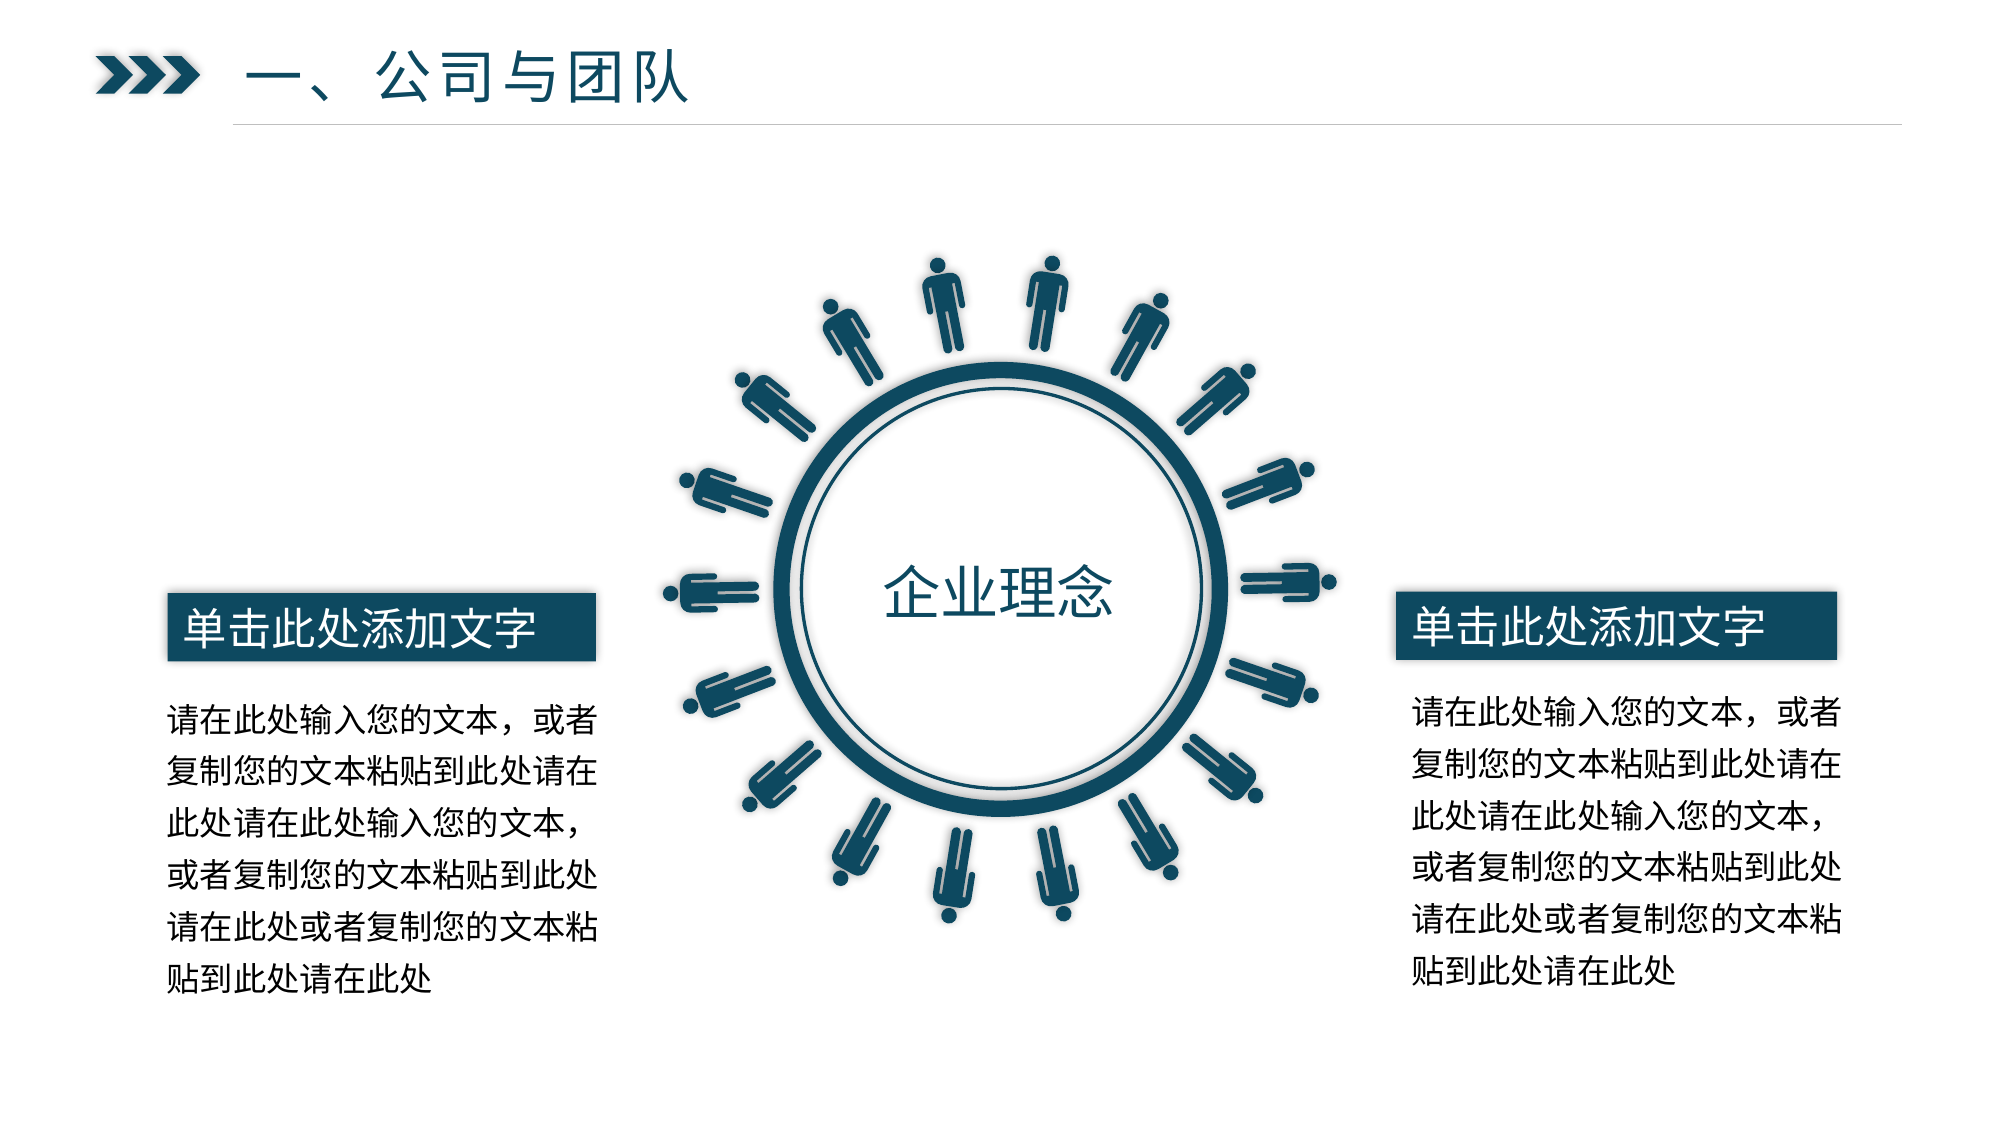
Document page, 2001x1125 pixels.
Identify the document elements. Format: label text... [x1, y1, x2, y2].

text_box 单击此处添加文字 [1396, 591, 1838, 660]
text_box 单击此处添加文字 [167, 593, 596, 662]
text_box 请在此处输入您的文本，或者复制您的文本粘贴到此处请在此处请在此处输入您的文本，或者复制您的文本粘贴到此处请在此处或者复制您的文本粘贴到此处请在此处 [1396, 671, 1864, 998]
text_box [773, 361, 1229, 817]
text_box 请在此处输入您的文本，或者复制您的文本粘贴到此处请在此处请在此处输入您的文本，或者复制您的文本粘贴到此处请在此处或者复制您的文本粘贴到此处请在此处 [151, 679, 625, 1006]
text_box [95, 56, 201, 94]
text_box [662, 255, 1337, 924]
text_box 一、公司与团队 [232, 34, 1104, 117]
